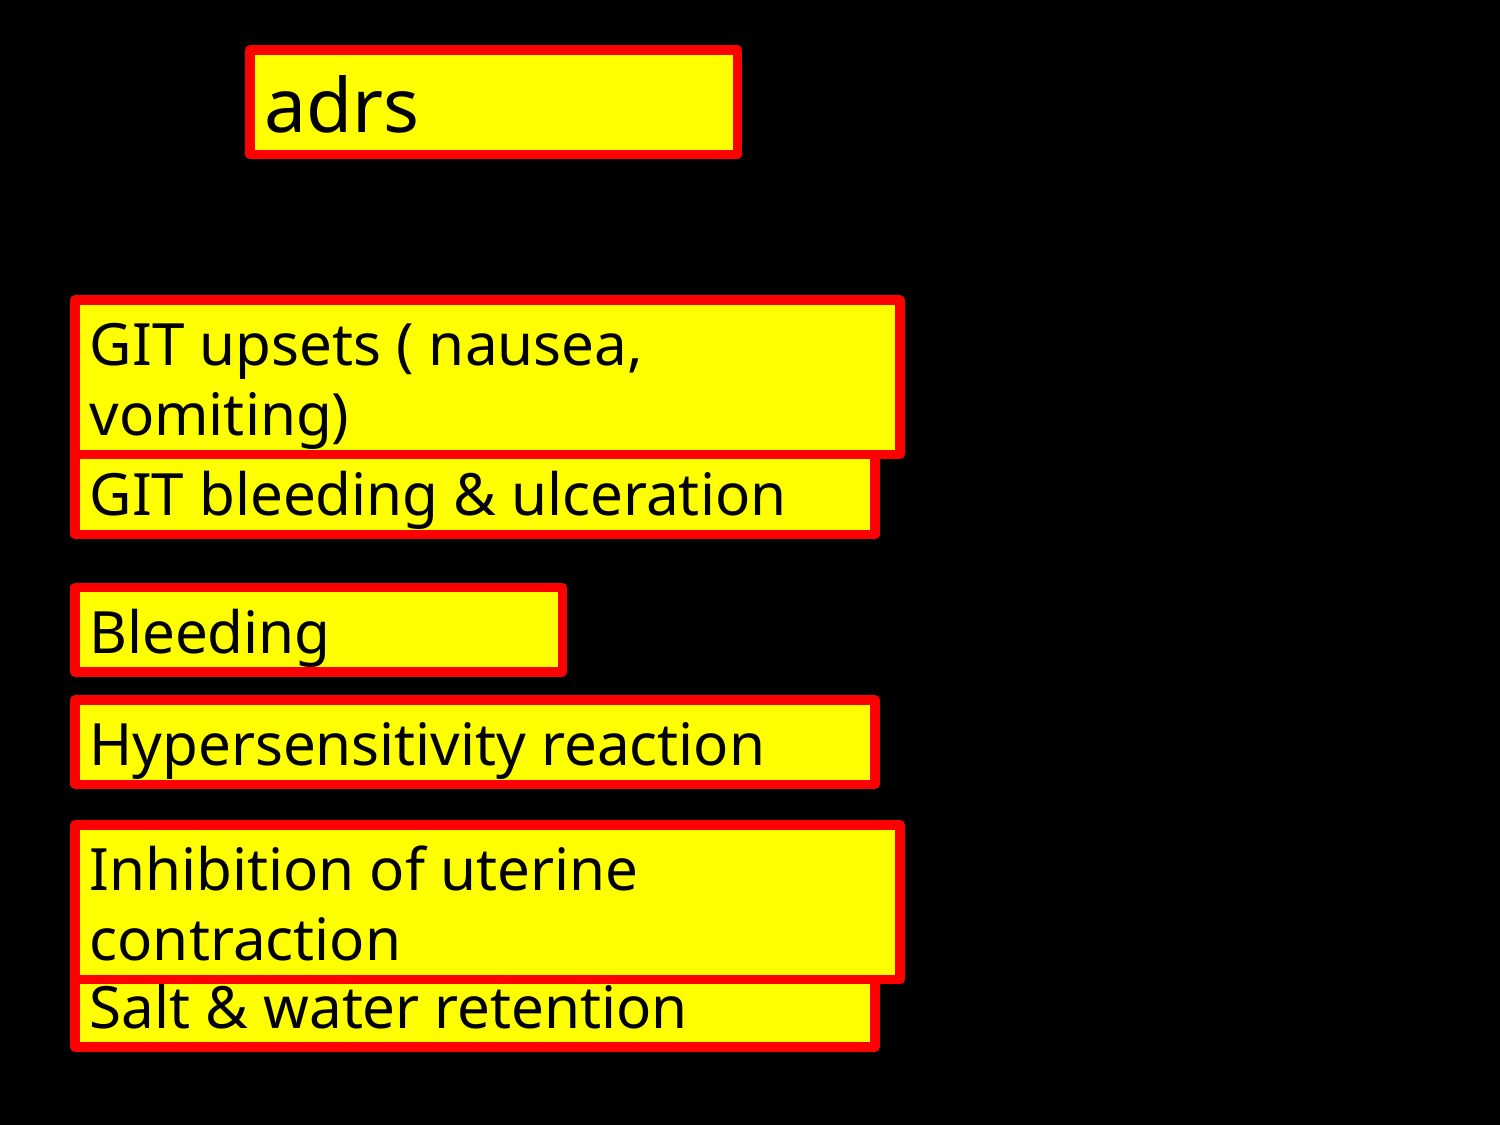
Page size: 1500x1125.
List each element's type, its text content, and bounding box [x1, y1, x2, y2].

text_box GIT bleeding & ulceration [75, 455, 875, 535]
text_box Salt & water retention [75, 980, 875, 1048]
text_box GIT upsets ( nausea, vomiting) [74, 299, 900, 455]
text_box adrs [249, 49, 738, 155]
text_box Bleeding [75, 587, 563, 673]
text_box Hypersensitivity reaction [75, 699, 875, 785]
text_box Inhibition of uterine contraction [74, 824, 900, 980]
